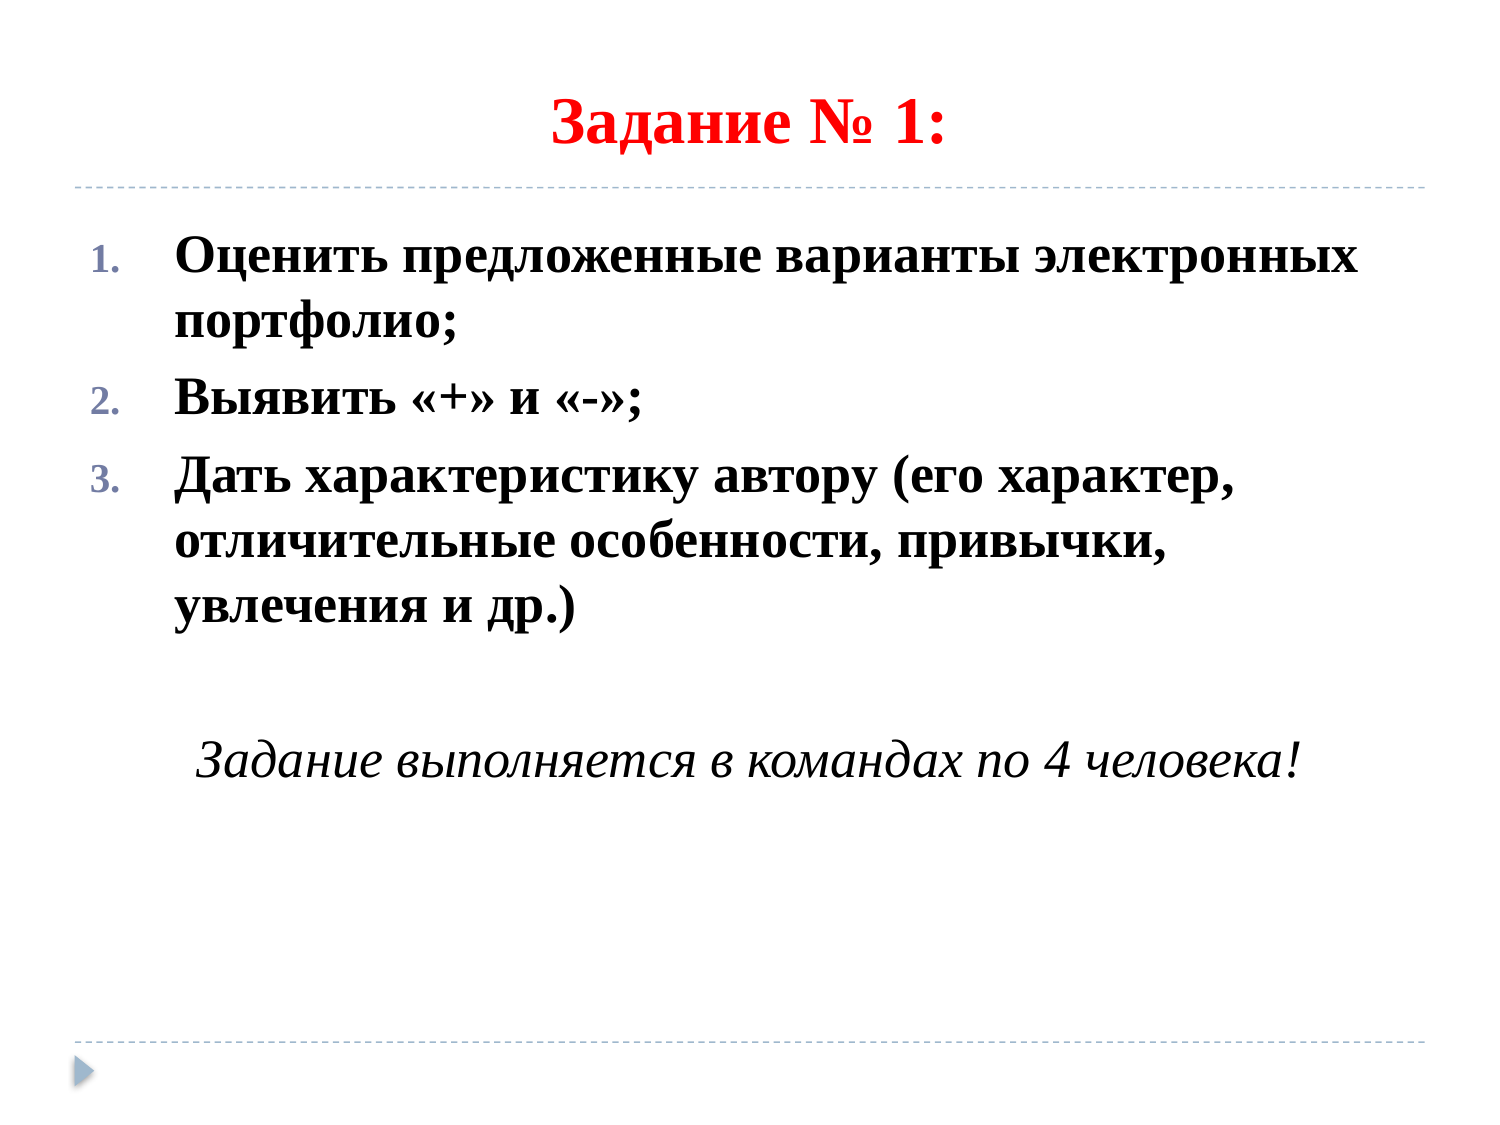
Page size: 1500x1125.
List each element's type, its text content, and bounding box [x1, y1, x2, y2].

title Задание № 1: [75, 46, 1425, 164]
list Оценить предложенные варианты электронных портфолио; Выявить «+» и «-»; Дать характеристику автору (его характер, отличительные особенности, привычки, увлечения и др.) Задание выполняется в командах по 4 человека! [75, 210, 1425, 1010]
